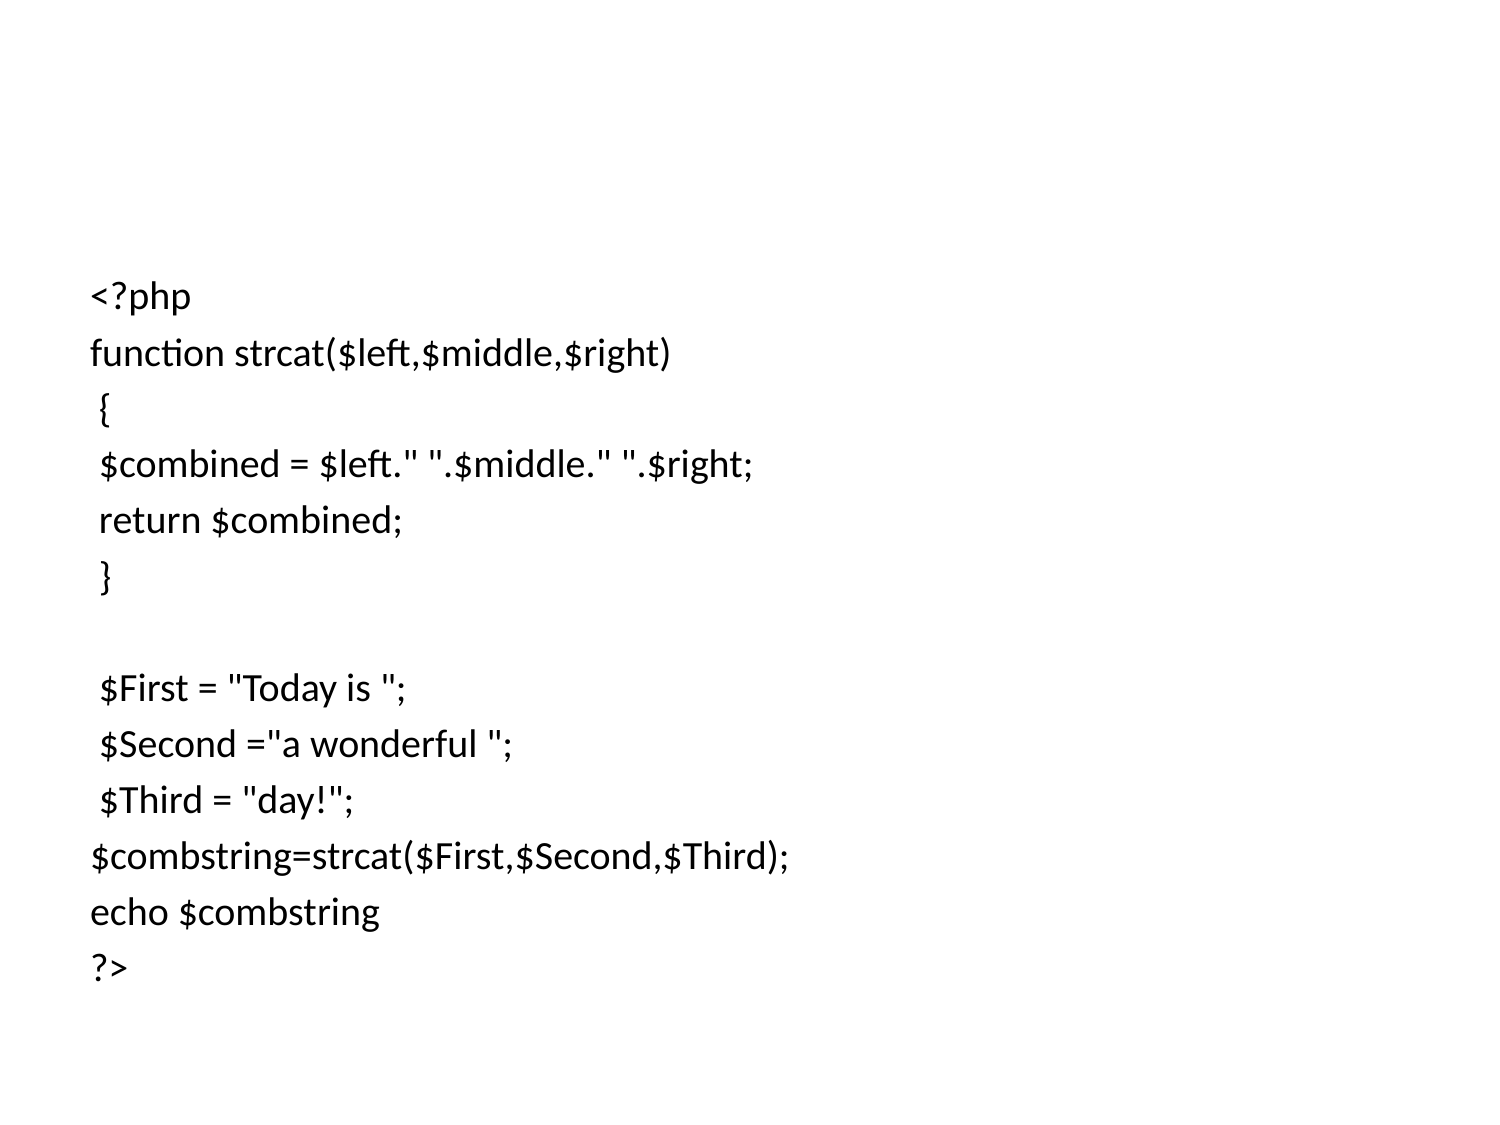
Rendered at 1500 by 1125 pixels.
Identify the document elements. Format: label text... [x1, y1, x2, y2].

list <?php function strcat($left,$middle,$right) { $combined = $left." ".$middle." ".$right; return $combined; } $First = "Today is "; $Second ="a wonderful "; $Third = "day!"; $combstring=strcat($First,$Second,$Third); echo $combstring ?> [75, 262, 1425, 1005]
